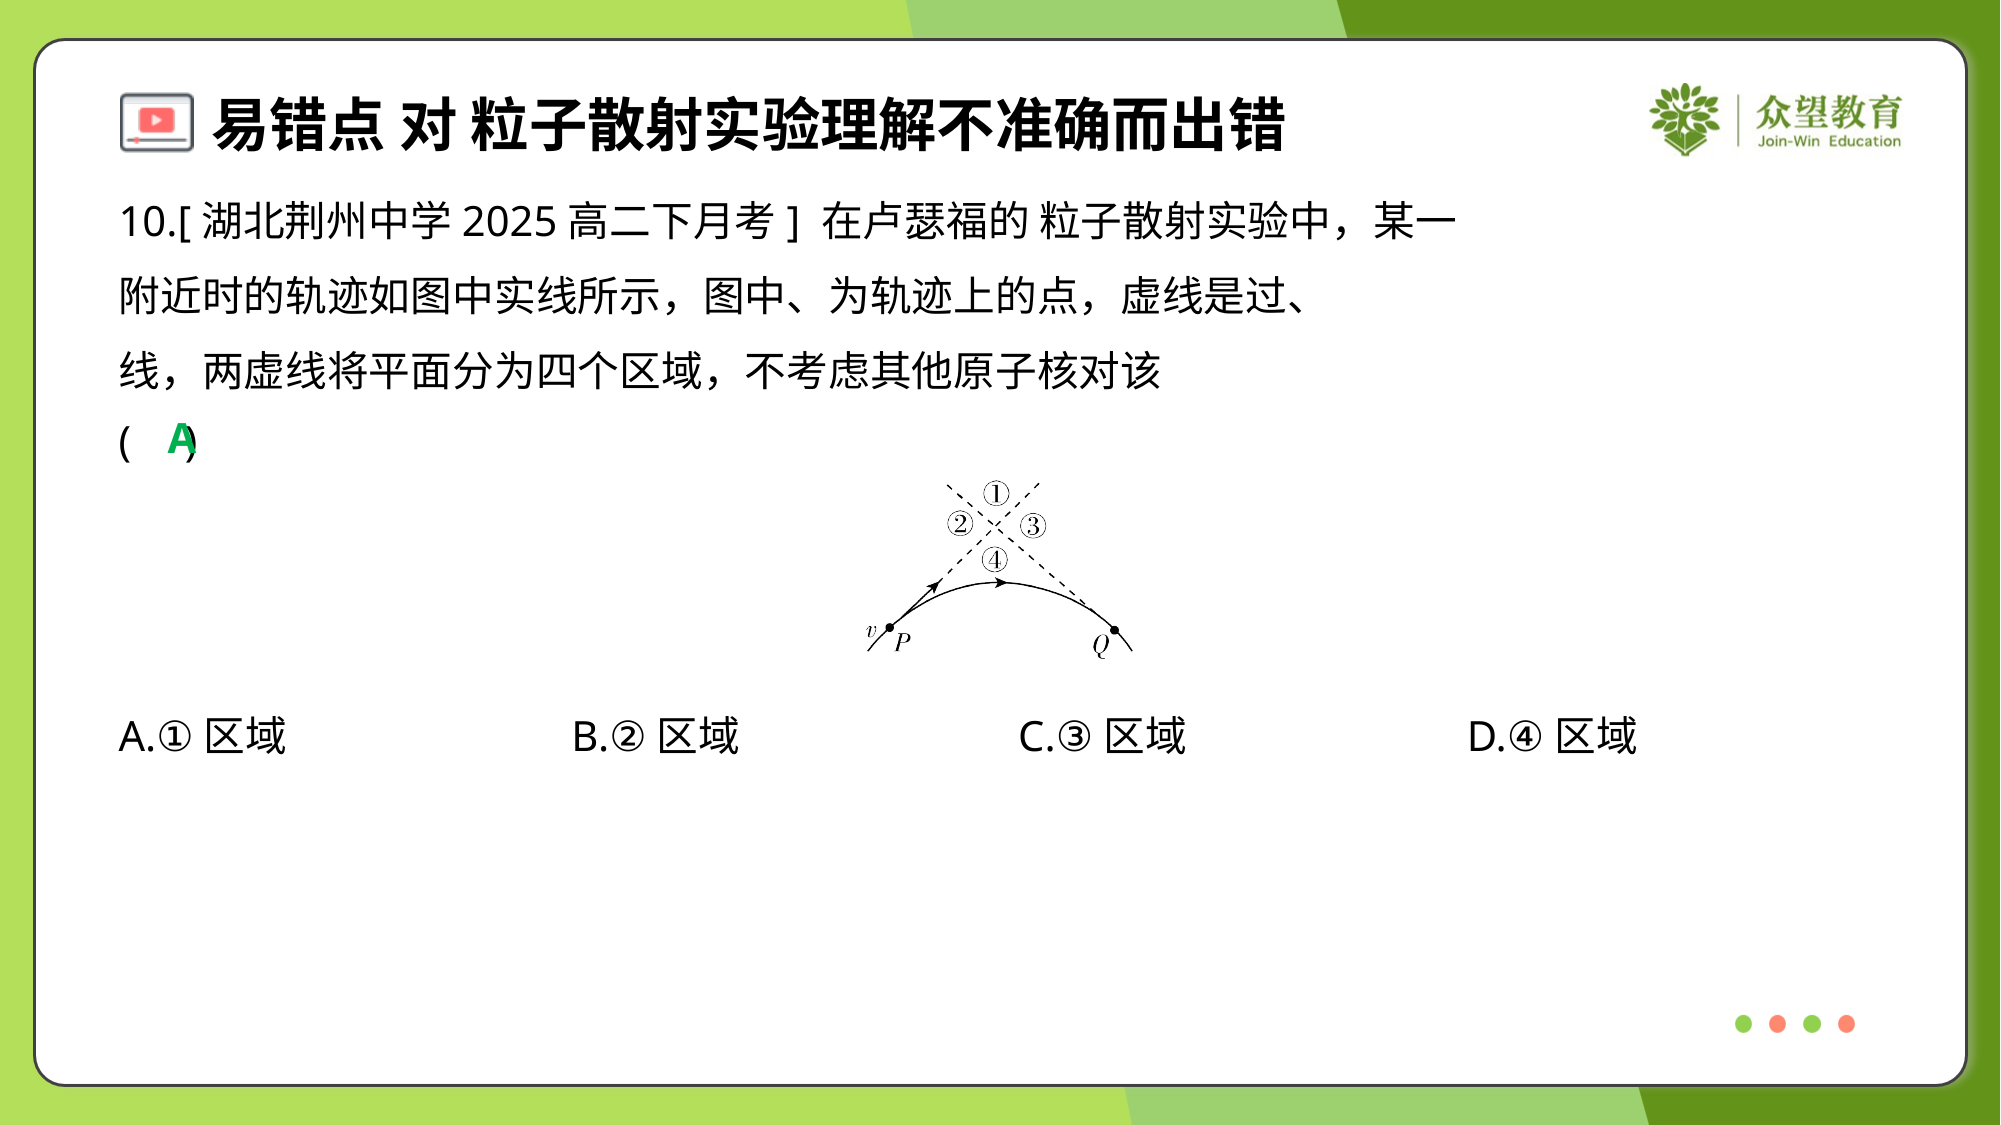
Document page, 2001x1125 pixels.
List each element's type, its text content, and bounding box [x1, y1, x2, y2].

text_box A.①区域 B.②区域 C.③区域 D.④区域 [118, 684, 1883, 751]
text_box A [151, 391, 213, 456]
picture [0, 0, 2000, 1125]
